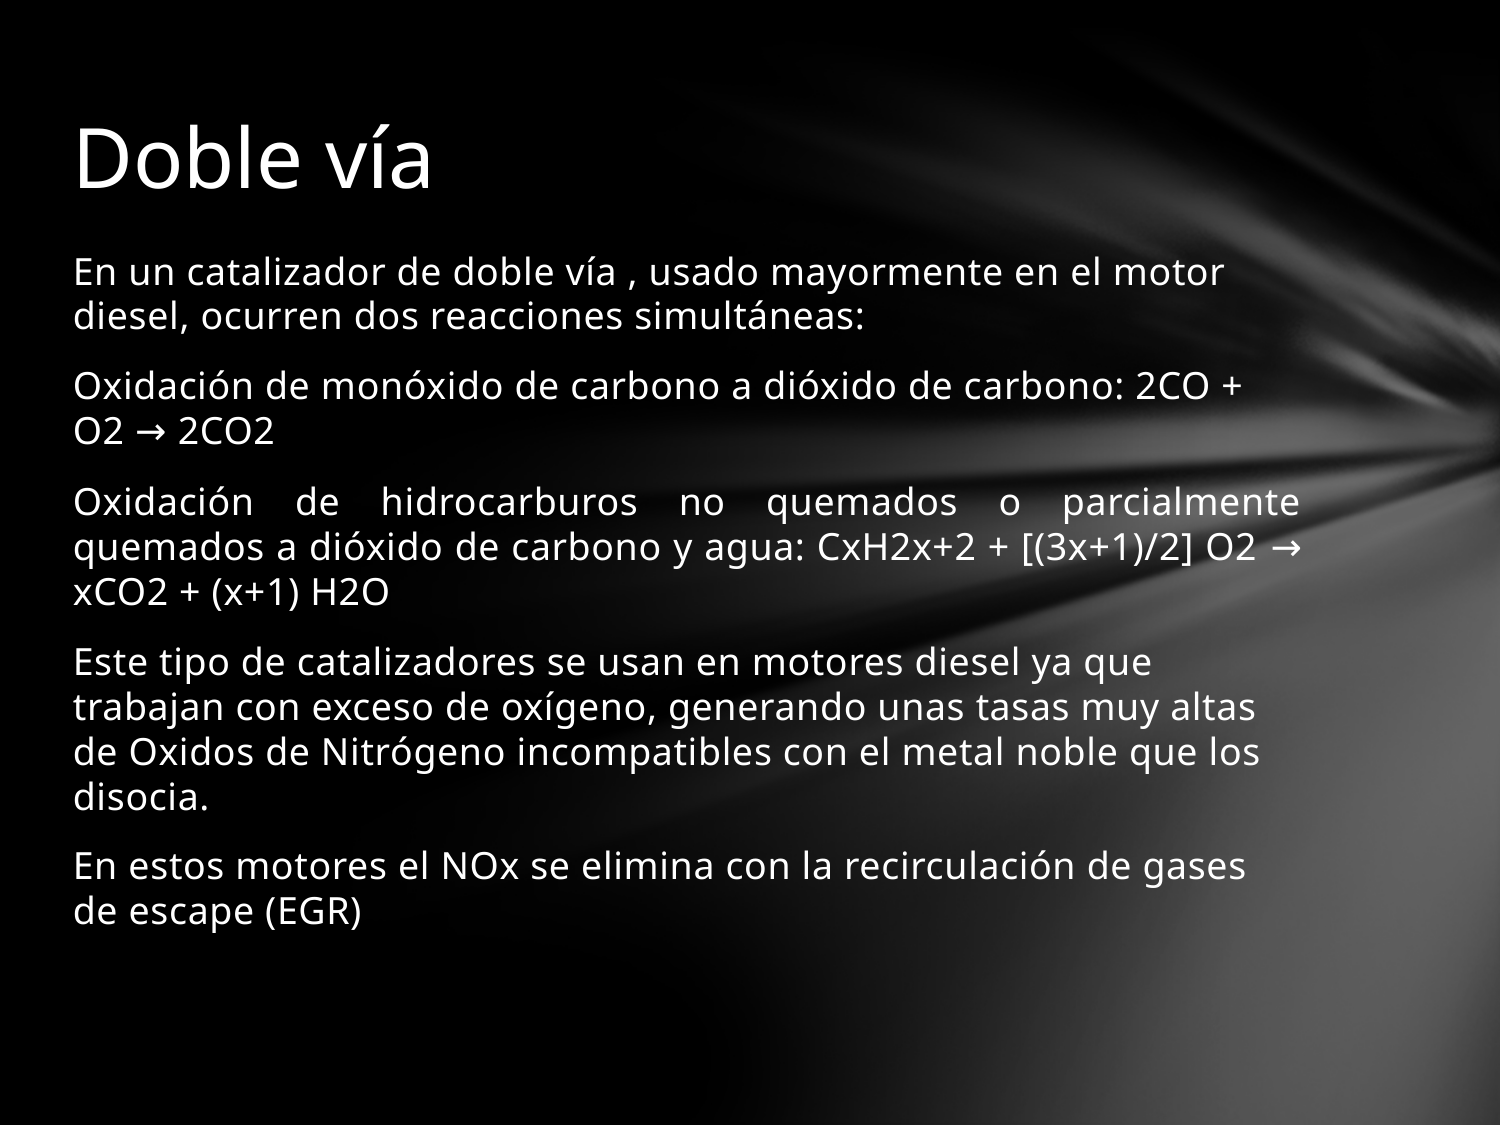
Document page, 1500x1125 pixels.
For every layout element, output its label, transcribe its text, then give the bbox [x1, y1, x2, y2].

title Doble vía [57, 37, 1318, 213]
list En un catalizador de doble vía , usado mayormente en el motor diesel, ocurren dos reacciones simultáneas: Oxidación de monóxido de carbono a dióxido de carbono: 2CO + O2 → 2CO2 Oxidación de hidrocarburos no quemados o parcialmente quemados a dióxido de carbono y agua: CxH2x+2 + [(3x+1)/2] O2 → xCO2 + (x+1) H2O Este tipo de catalizadores se usan en motores diesel ya que trabajan con exceso de oxígeno, generando unas tasas muy altas de Oxidos de Nitrógeno incompatibles con el metal noble que los disocia. En estos motores el NOx se elimina con la recirculación de gases de escape (EGR) [57, 239, 1318, 1015]
